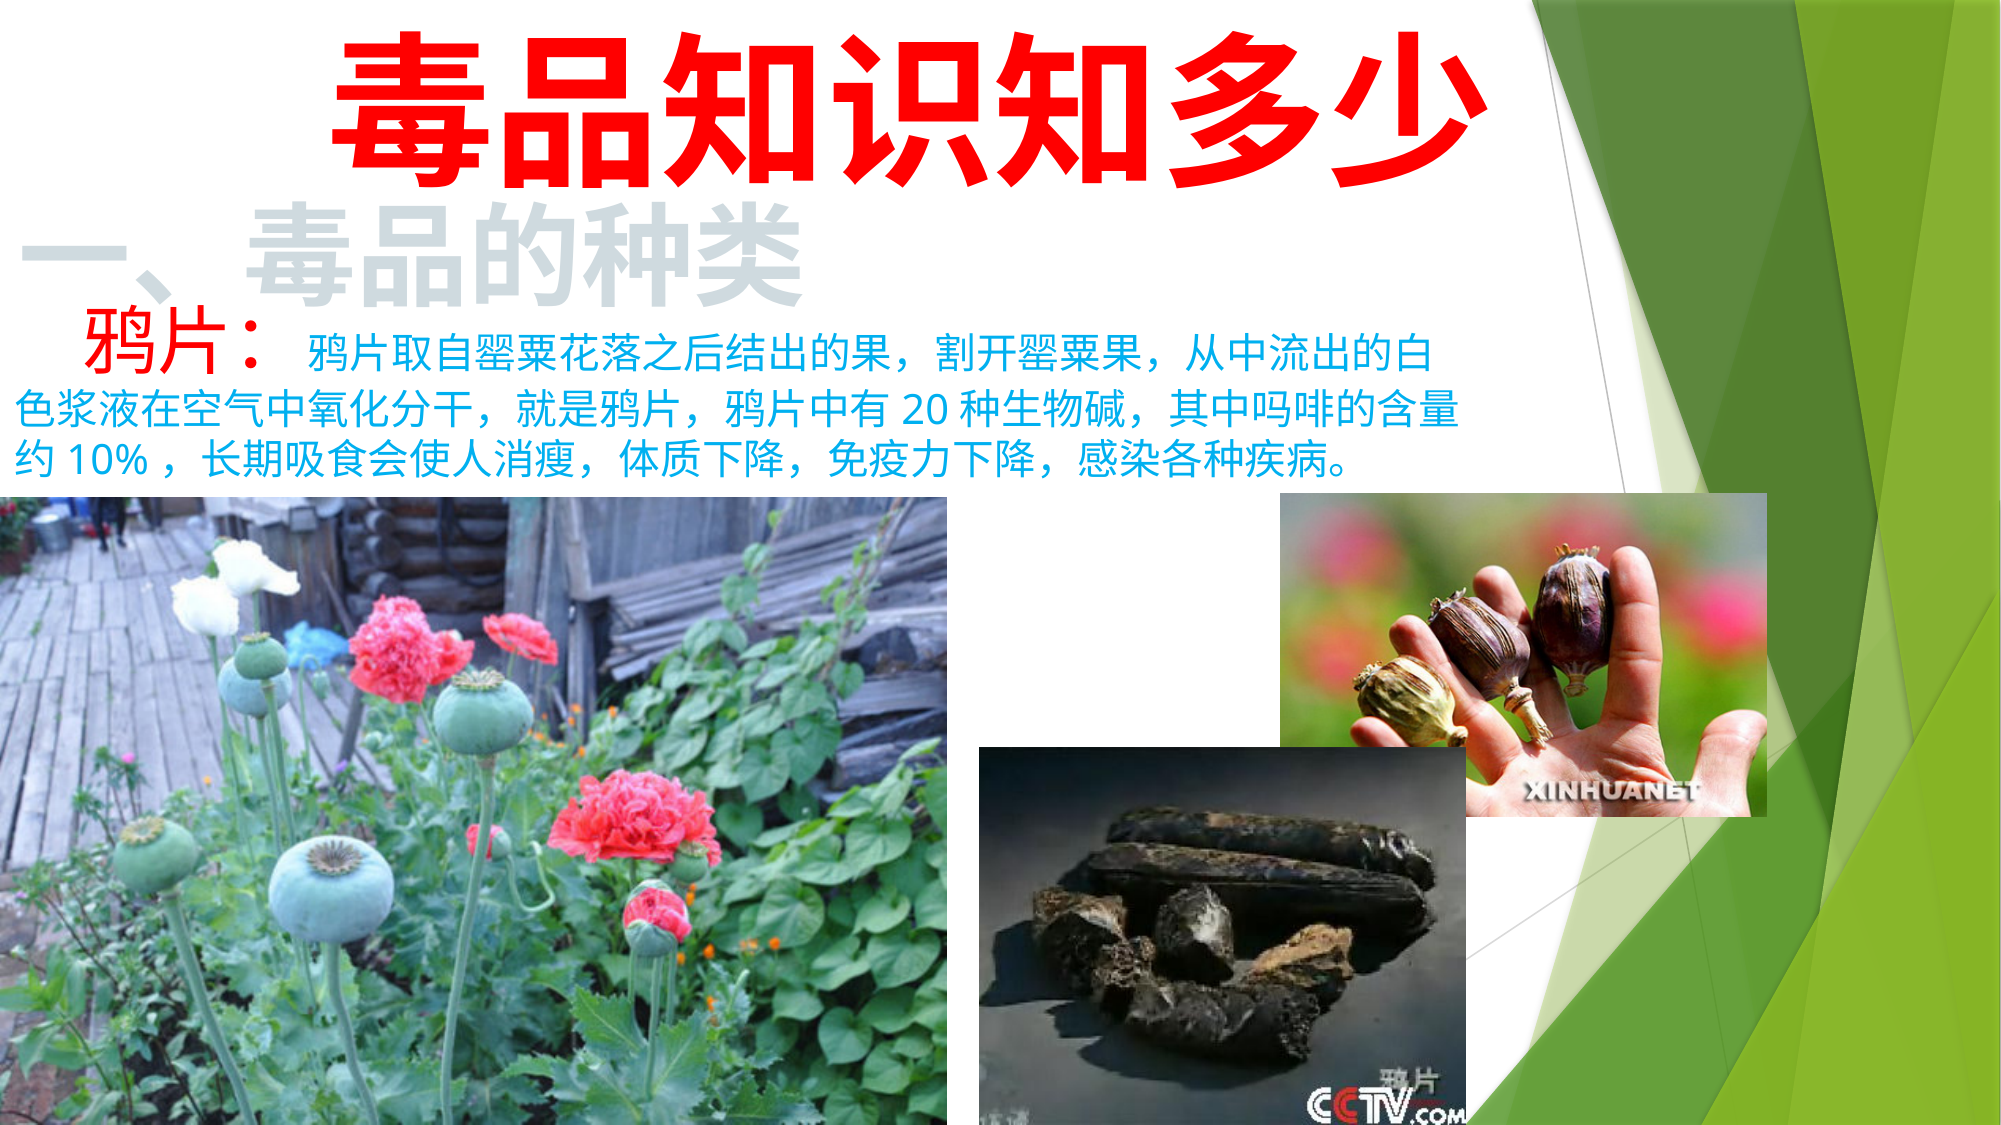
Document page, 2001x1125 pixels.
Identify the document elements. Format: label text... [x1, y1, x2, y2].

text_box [0, 492, 1767, 1125]
text_box 毒品知识知多少 [312, 0, 1524, 215]
text_box 一、毒品的种类 [3, 177, 822, 285]
text_box 鸦片：鸦片取自罂粟花落之后结出的果，割开罂粟果，从中流出的白色浆液在空气中氧化分干，就是鸦片，鸦片中有20种生物碱，其中吗啡的含量约10%，长期吸食会使人消瘦，体质下降，免疫力下降，感染各种疾病。 [0, 285, 1480, 491]
